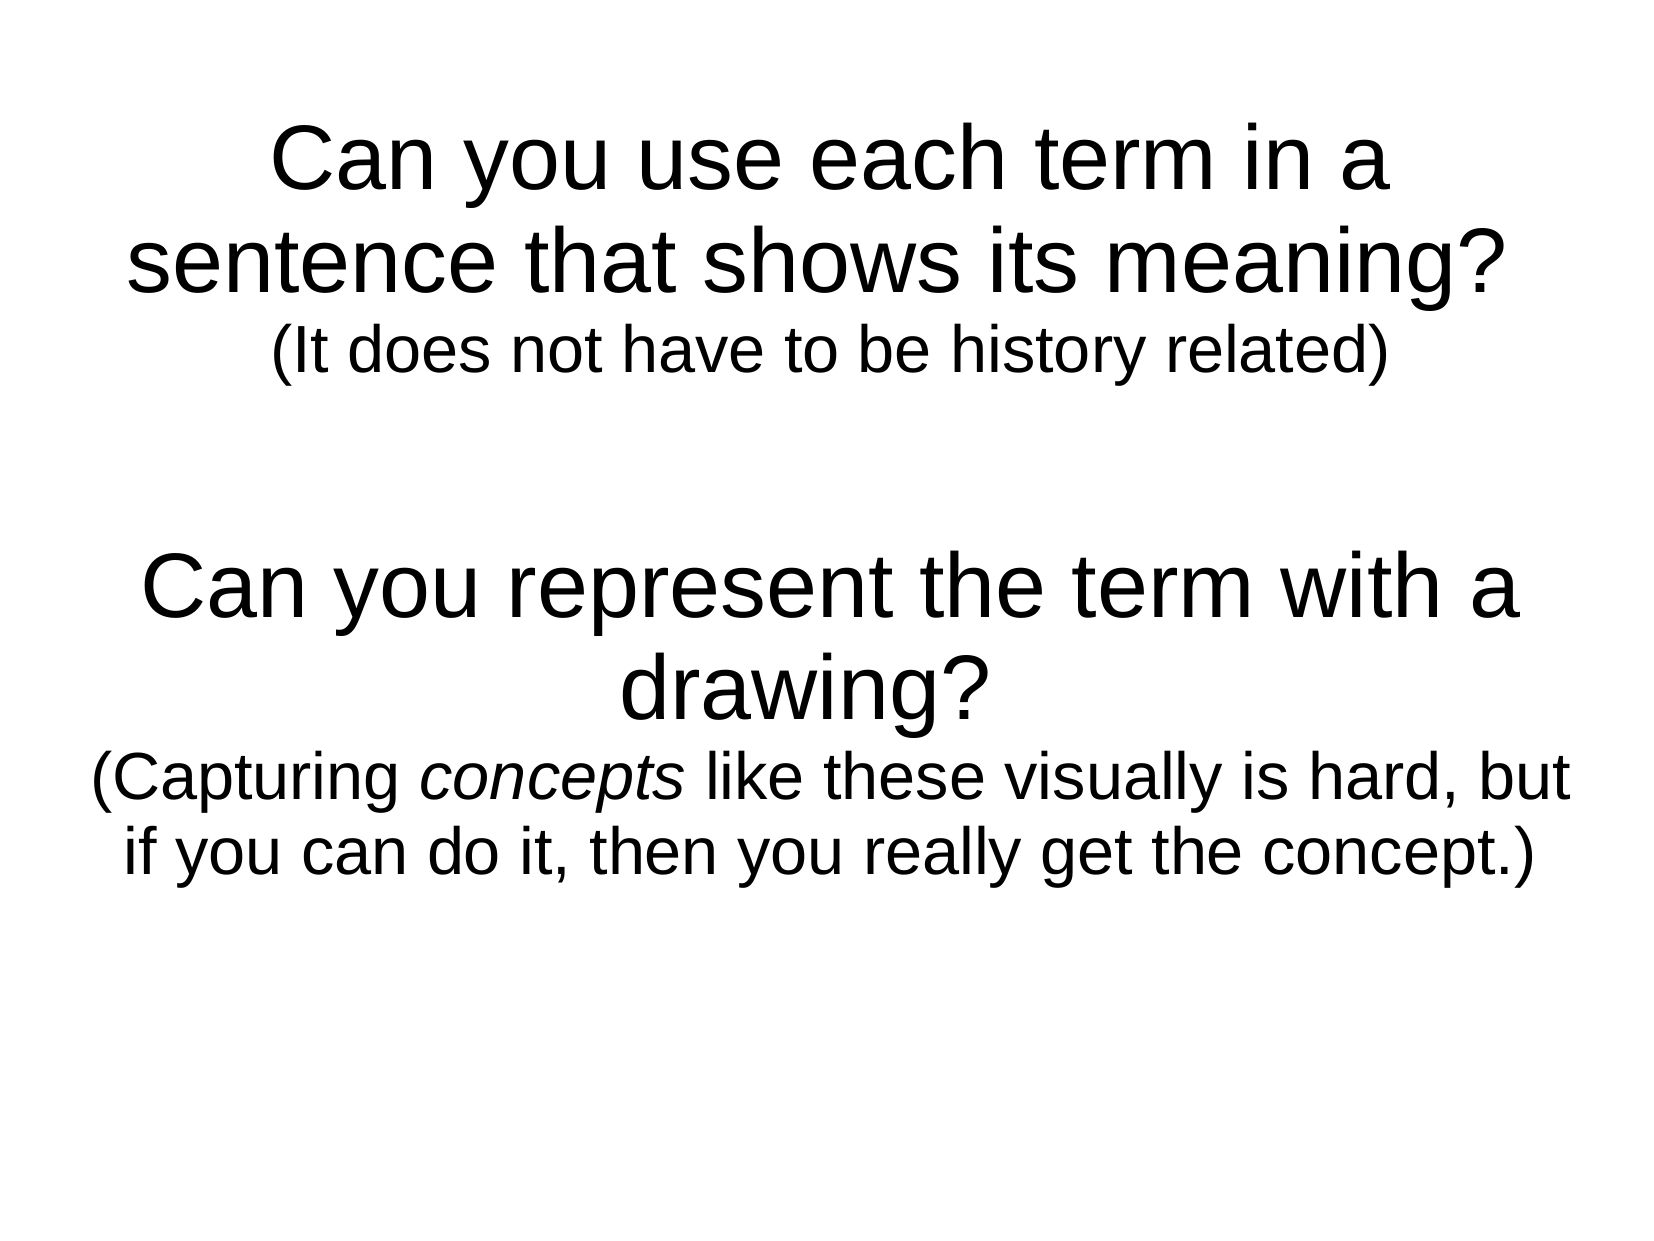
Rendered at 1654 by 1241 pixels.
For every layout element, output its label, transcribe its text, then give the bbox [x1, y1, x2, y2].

text_box Can you use each term in a sentence that shows its meaning? (It does not have to be history related) Can you represent the term with a drawing? (Capturing concepts like these visually is hard, but if you can do it, then you really get the concept.) [86, 53, 1575, 1082]
